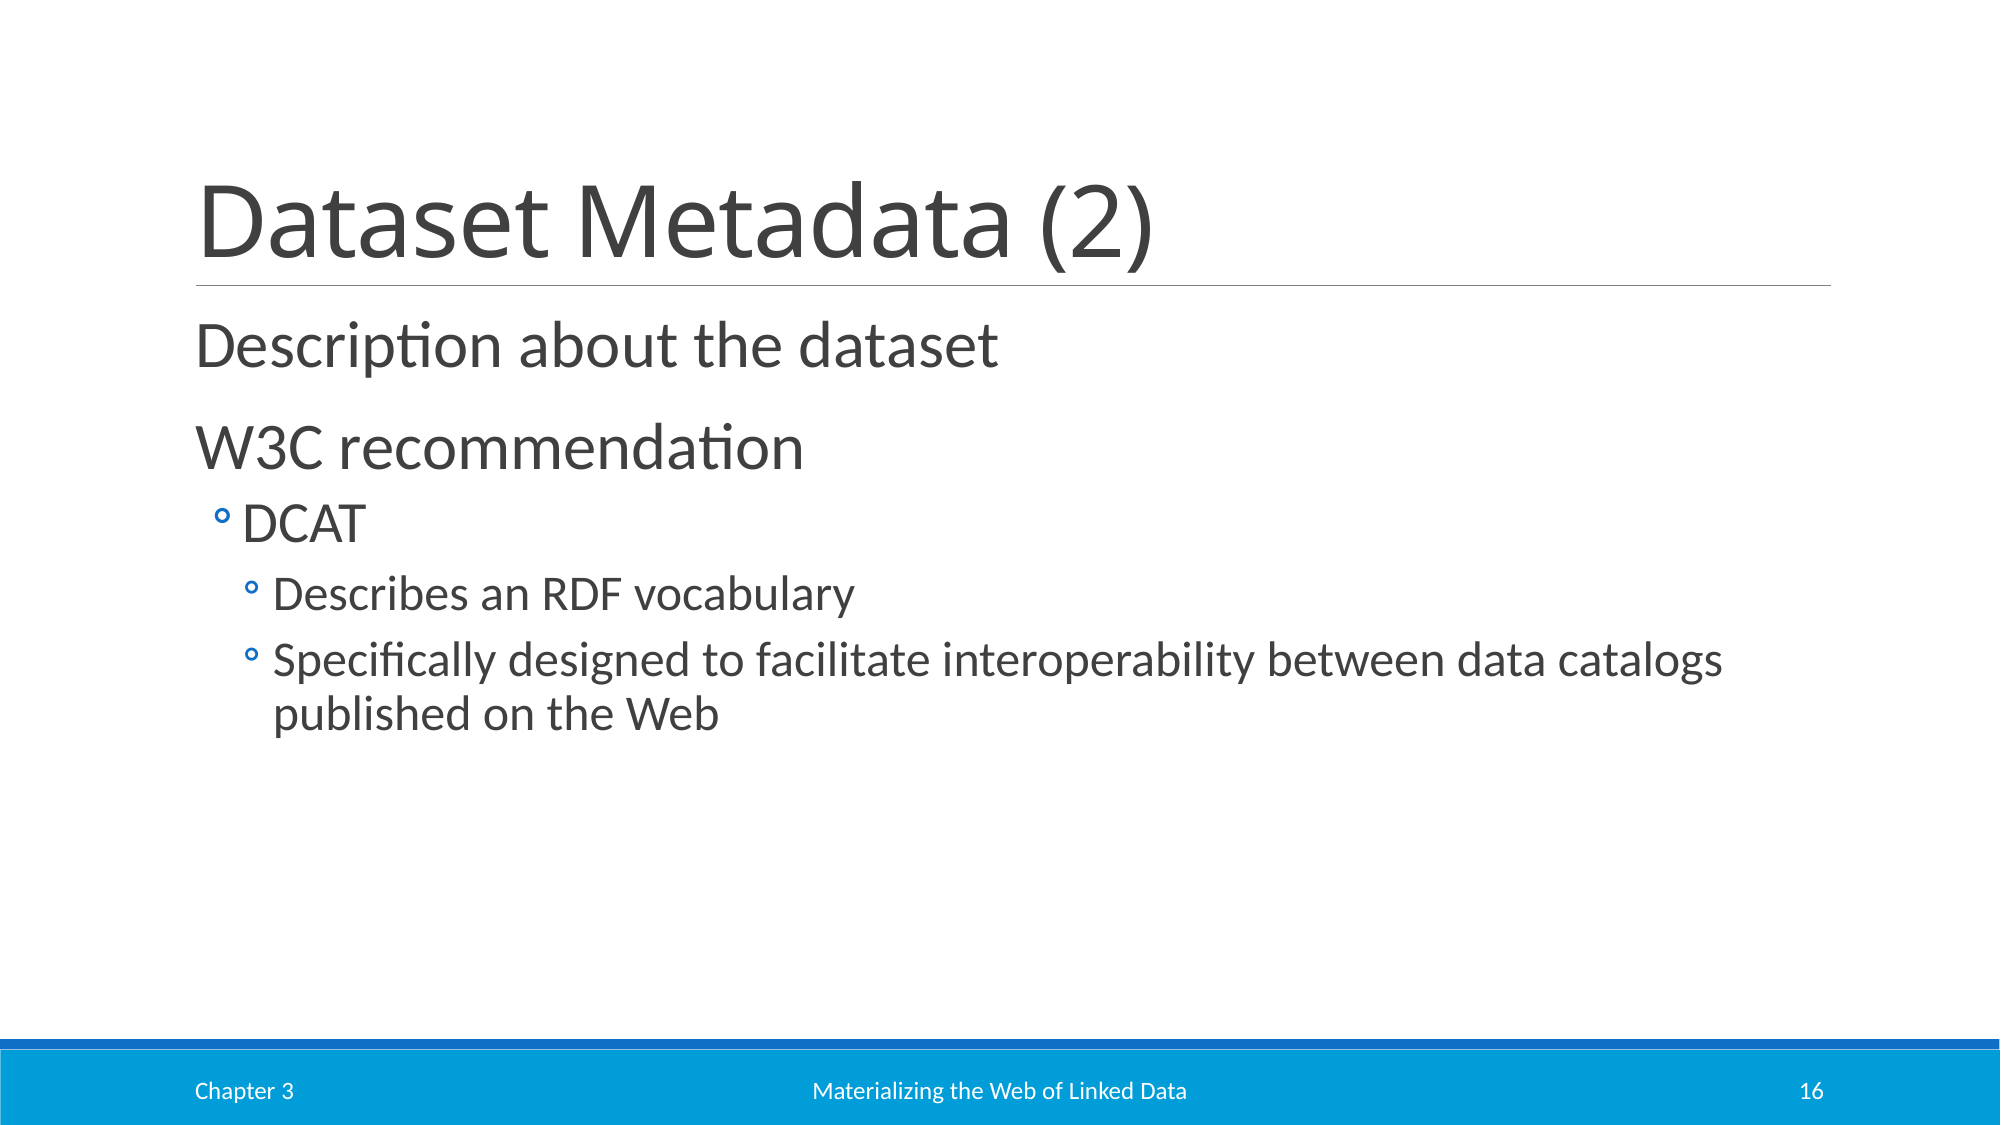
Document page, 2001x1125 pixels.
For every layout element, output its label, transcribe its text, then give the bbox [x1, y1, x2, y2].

footer Materializing the Web of Linked Data [604, 1059, 1396, 1120]
slide_number 16 [1624, 1059, 1840, 1120]
slide_number Chapter 3 [180, 1059, 586, 1120]
title Dataset Metadata (2) [180, 47, 1830, 285]
list Description about the dataset W3C recommendation DCAT Describes an RDF vocabulary Specifically designed to facilitate interoperability between data catalogs published on the Web [180, 302, 1830, 963]
